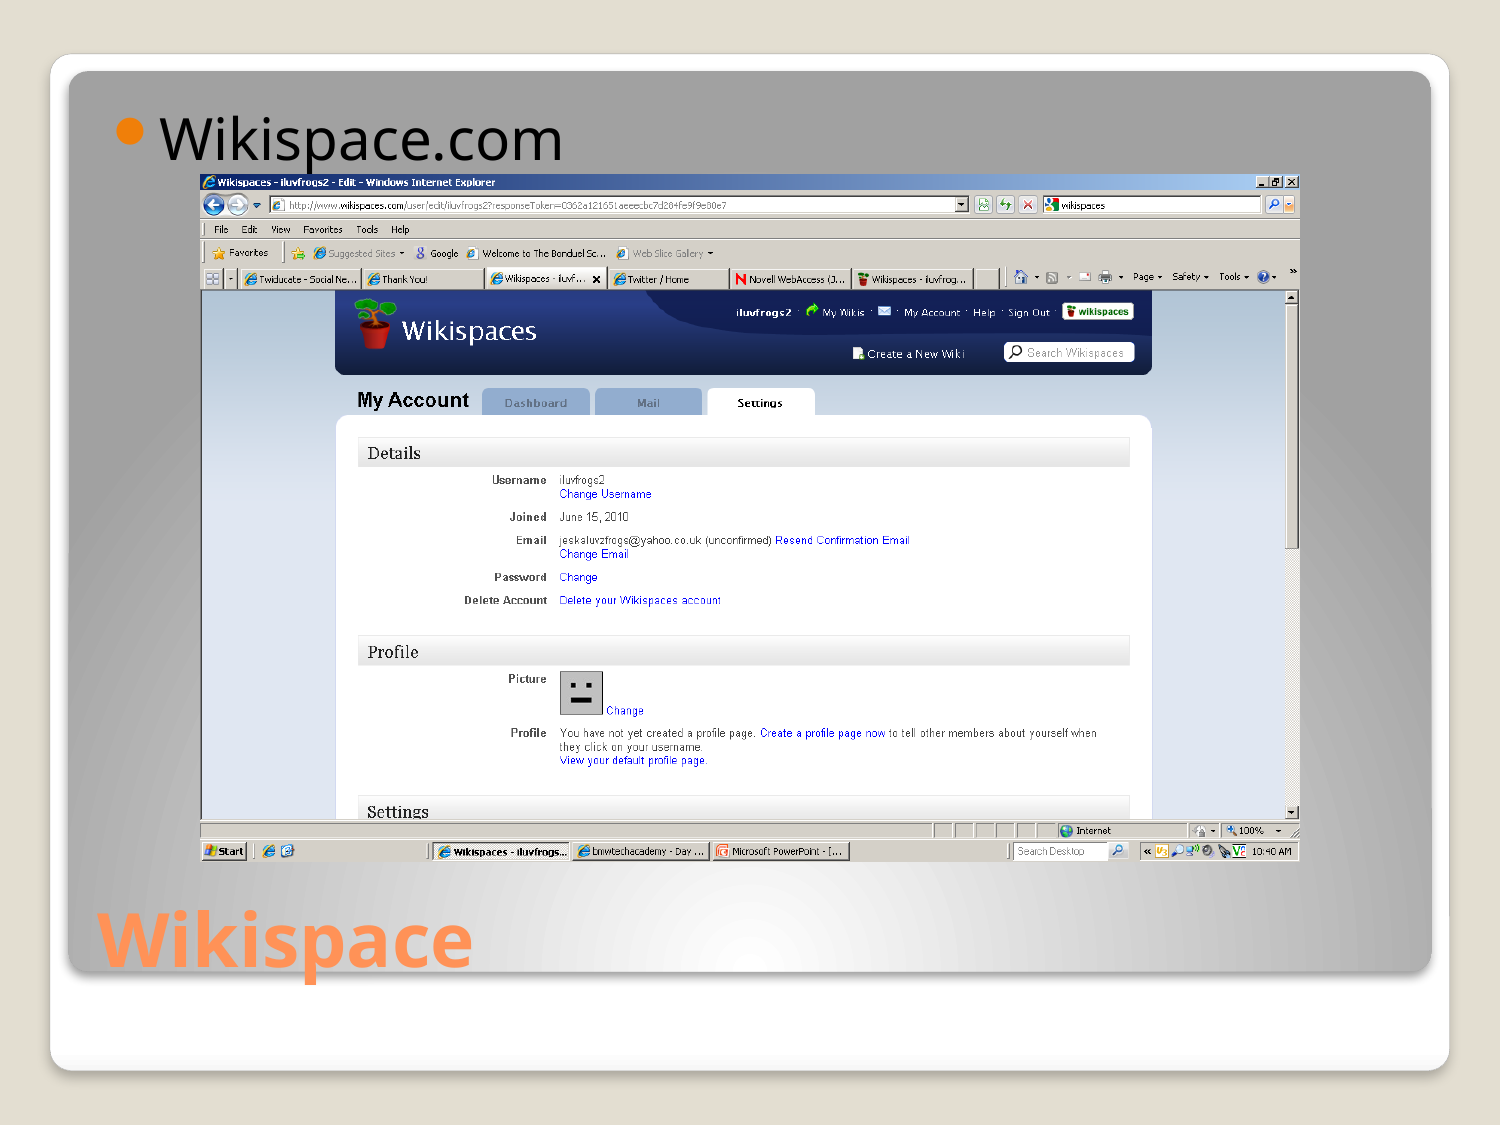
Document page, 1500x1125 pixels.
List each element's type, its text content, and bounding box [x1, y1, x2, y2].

list Wikispace.com [82, 86, 1426, 775]
picture [199, 174, 1300, 863]
title Wikispace [82, 817, 1425, 991]
